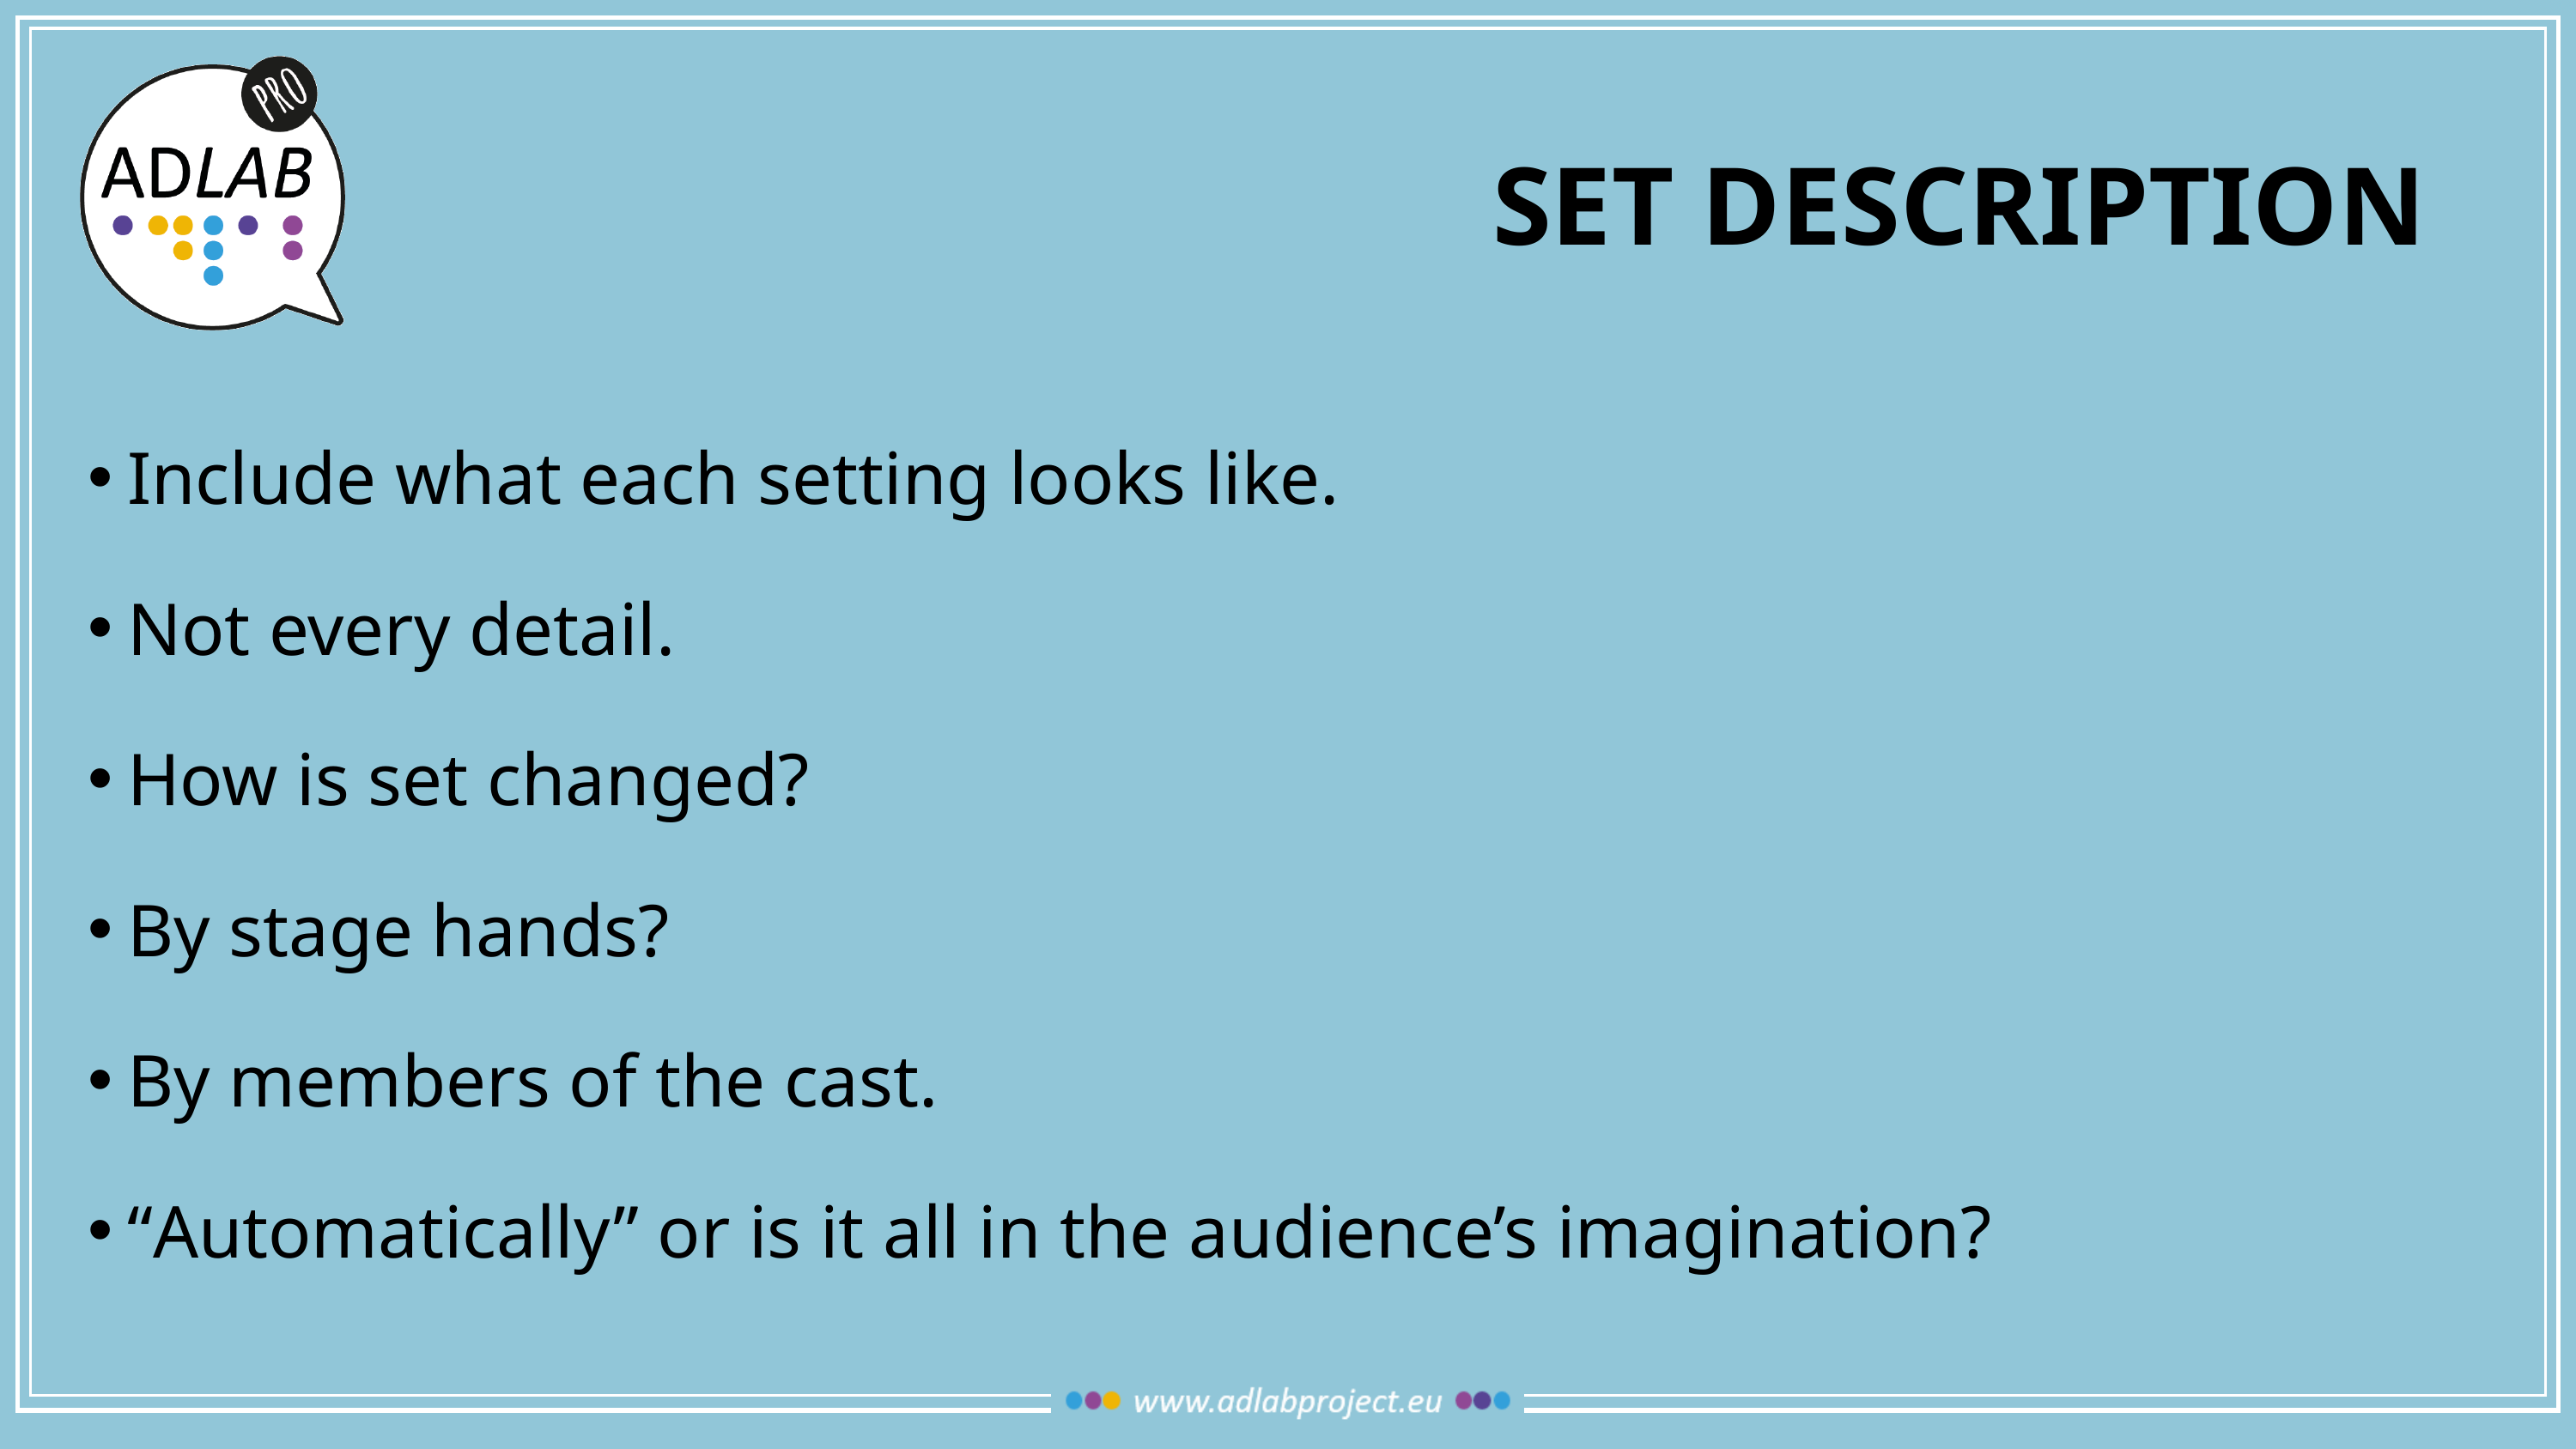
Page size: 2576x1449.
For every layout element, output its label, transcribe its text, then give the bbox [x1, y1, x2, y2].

title Set description [384, 70, 2467, 351]
picture [72, 49, 353, 330]
picture [1051, 1378, 1524, 1429]
list Include what each setting looks like. Not every detail. How is set changed? By stage hands? By members of the cast. “Automatically” or is it all in the audience’s imagination? [75, 384, 2501, 1331]
